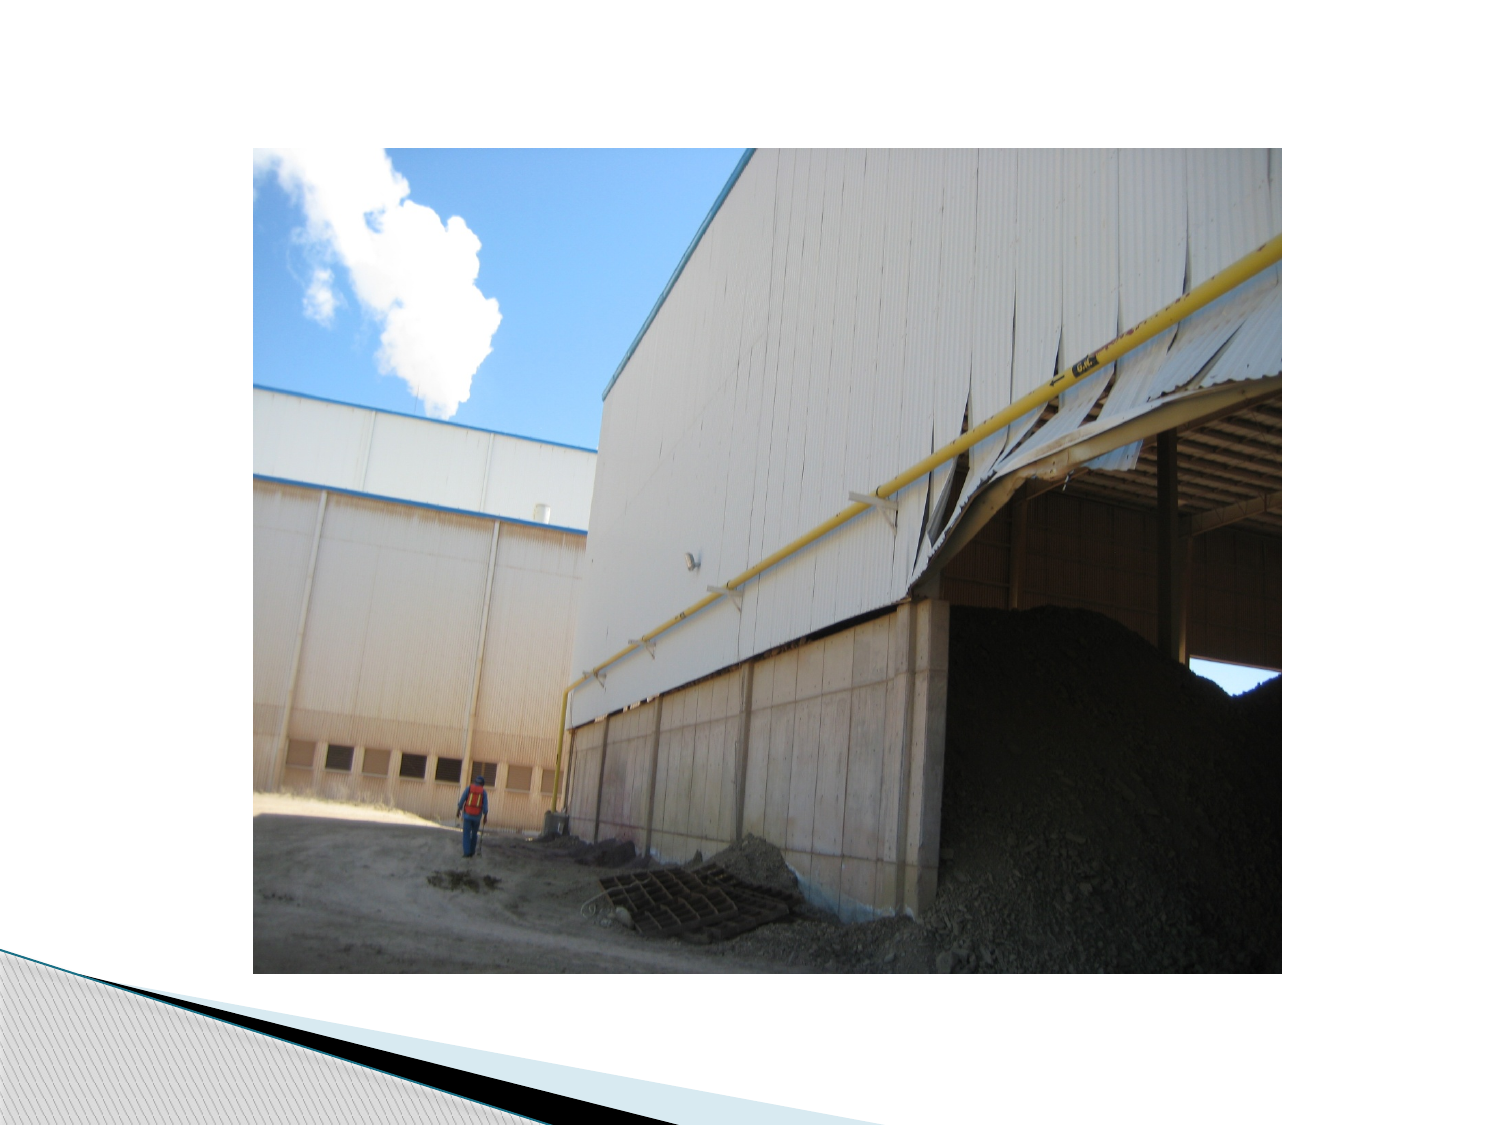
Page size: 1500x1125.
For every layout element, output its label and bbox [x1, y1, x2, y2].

picture [253, 148, 1282, 974]
